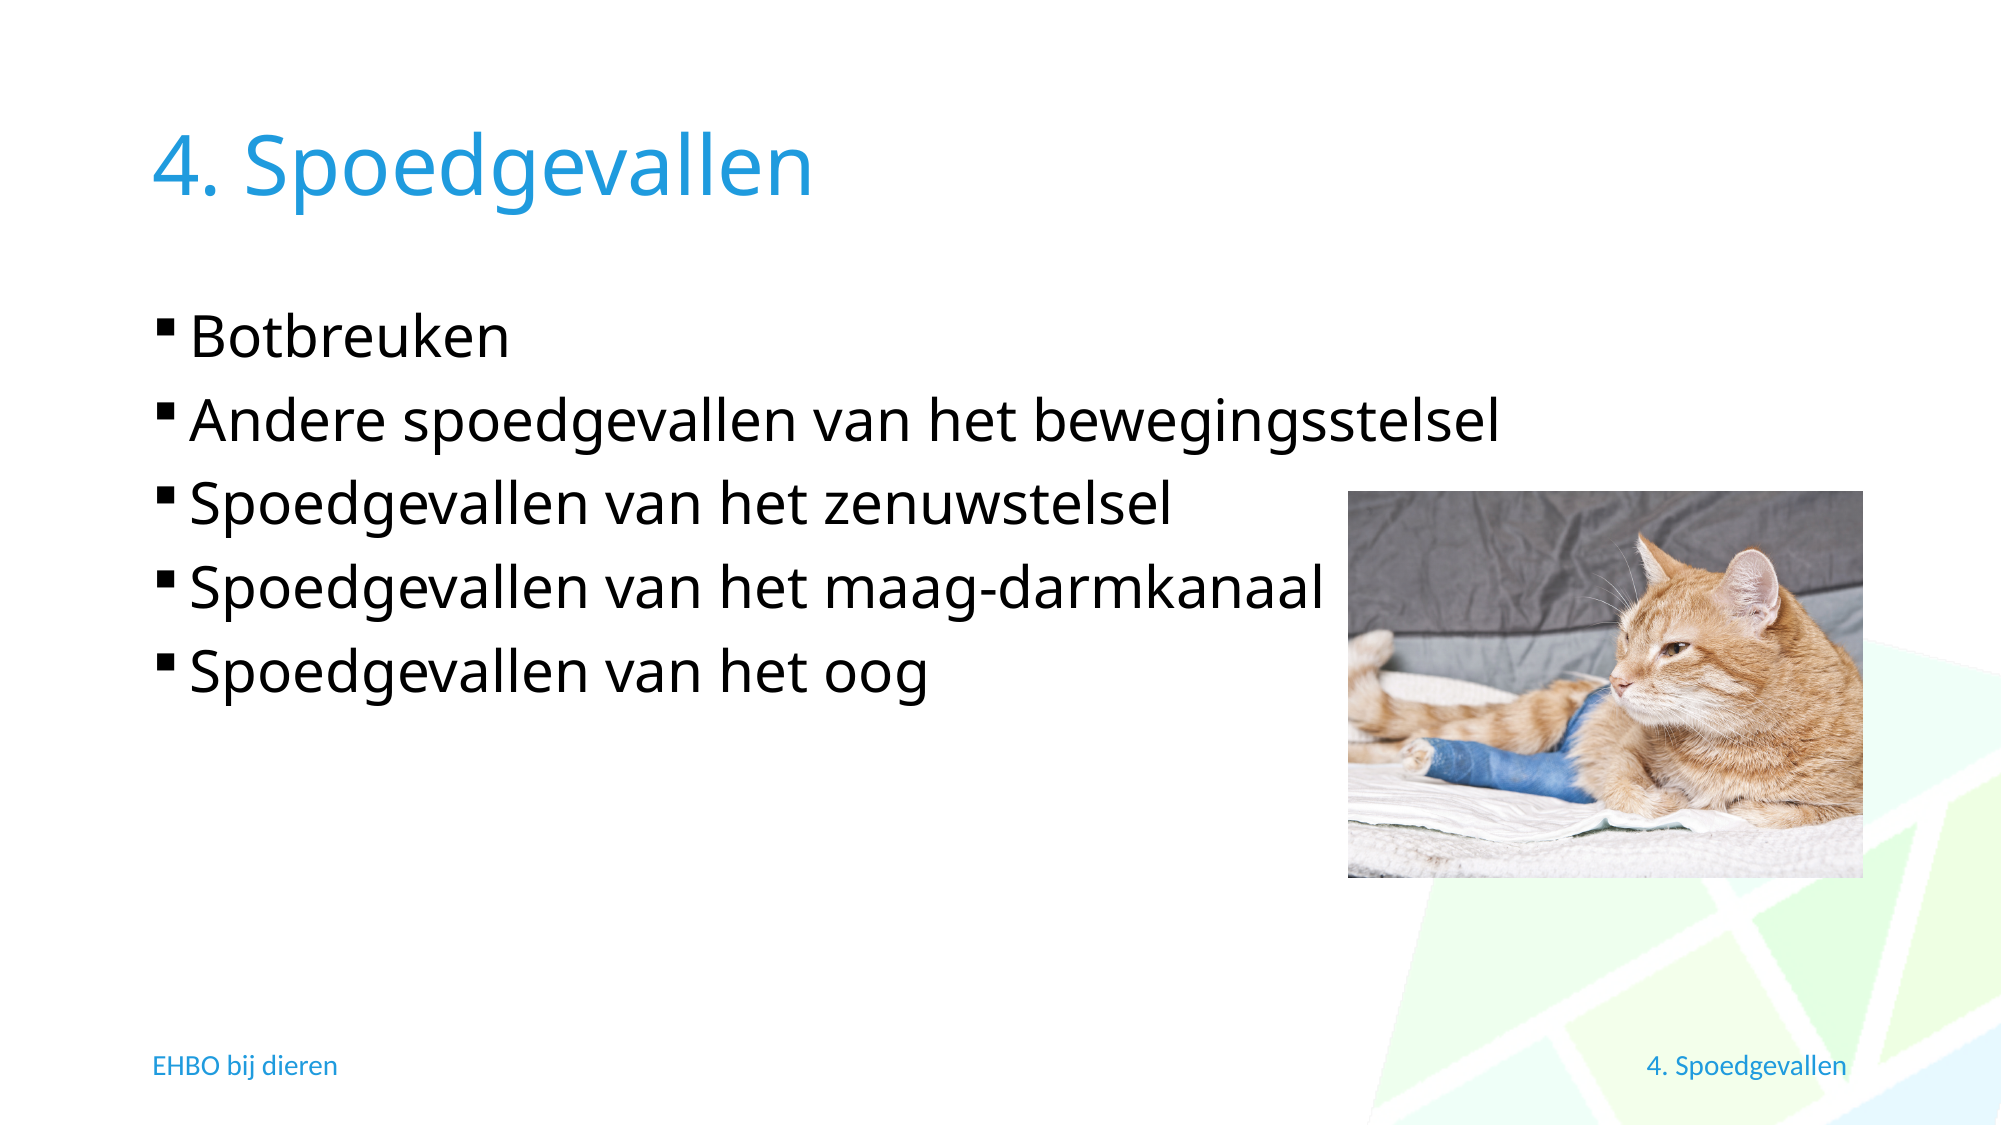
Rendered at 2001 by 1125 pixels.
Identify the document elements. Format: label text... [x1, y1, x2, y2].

list Botbreuken Andere spoedgevallen van het bewegingsstelsel Spoedgevallen van het zenuwstelsel Spoedgevallen van het maag-darmkanaal Spoedgevallen van het oog [137, 299, 1863, 1014]
list EHBO bij dieren [137, 1042, 588, 1103]
title 4. Spoedgevallen [137, 59, 1863, 278]
picture [1348, 491, 1863, 878]
list 4. Spoedgevallen [1412, 1042, 1863, 1103]
